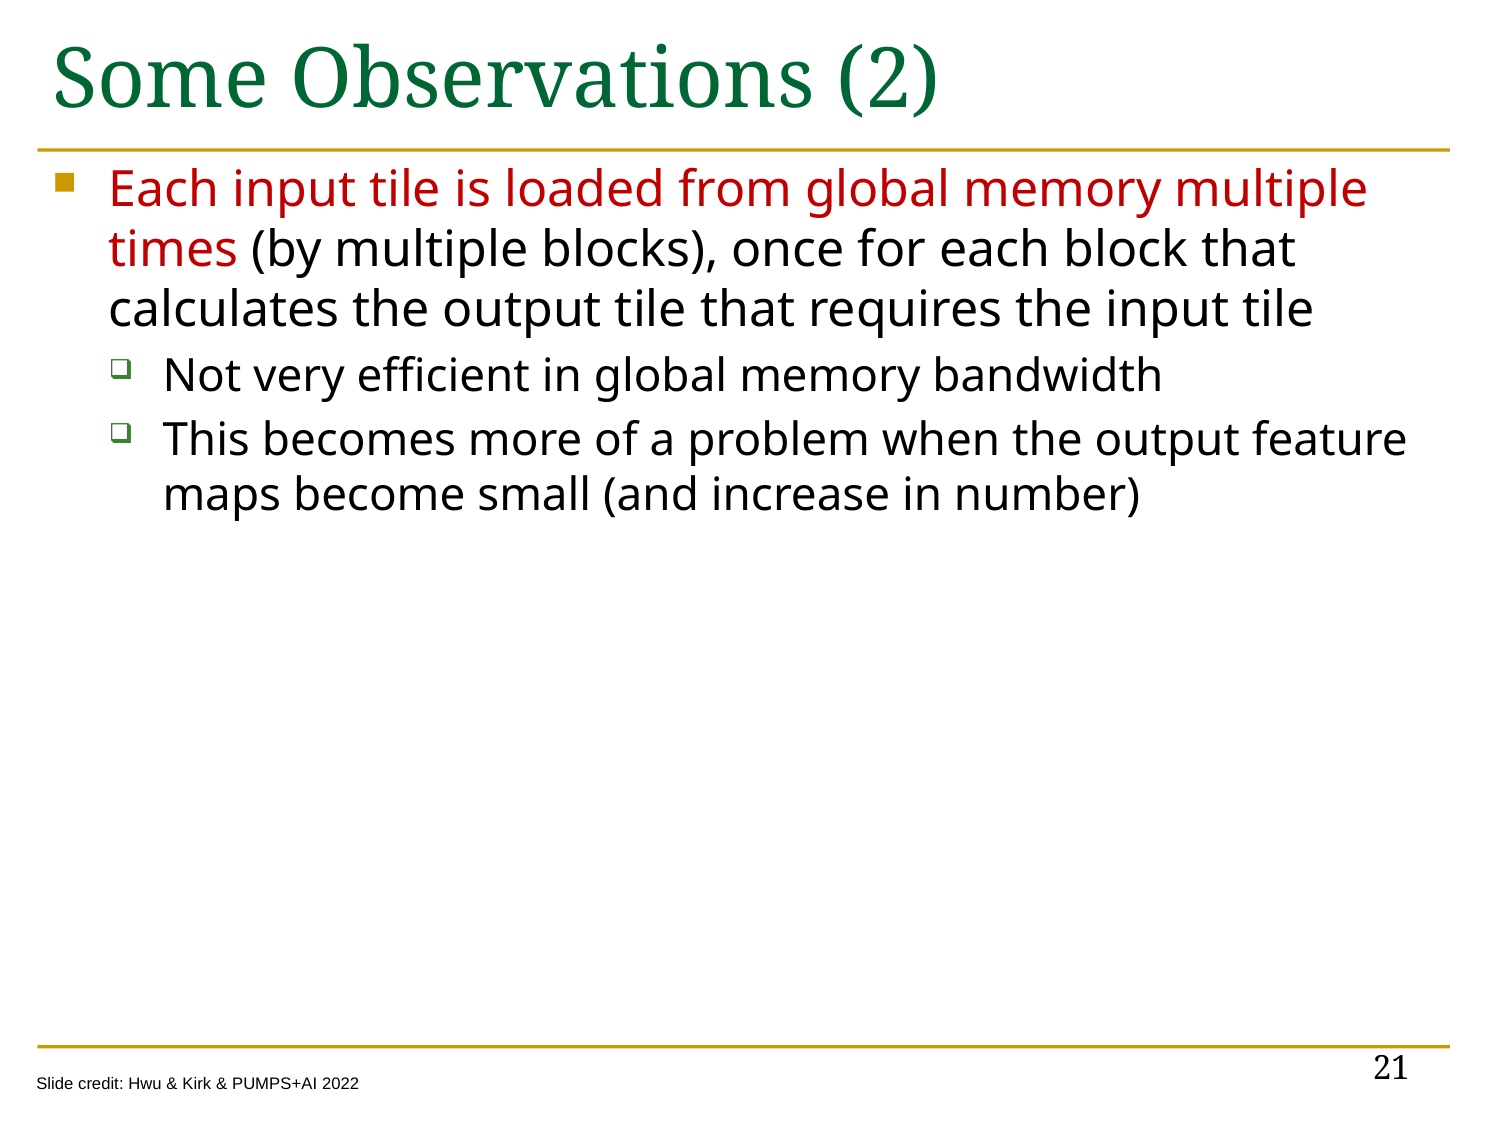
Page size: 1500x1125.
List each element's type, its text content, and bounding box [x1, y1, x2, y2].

text_box Slide credit: Hwu & Kirk & PUMPS+AI 2022 [21, 1066, 375, 1101]
slide_number 21 [1074, 1023, 1426, 1100]
list Each input tile is loaded from global memory multiple times (by multiple blocks), once for each block that calculates the output tile that requires the input tile Not very efficient in global memory bandwidth This becomes more of a problem when the output feature maps become small (and increase in number) [37, 148, 1451, 929]
title Some Observations (2) [37, 0, 1451, 148]
